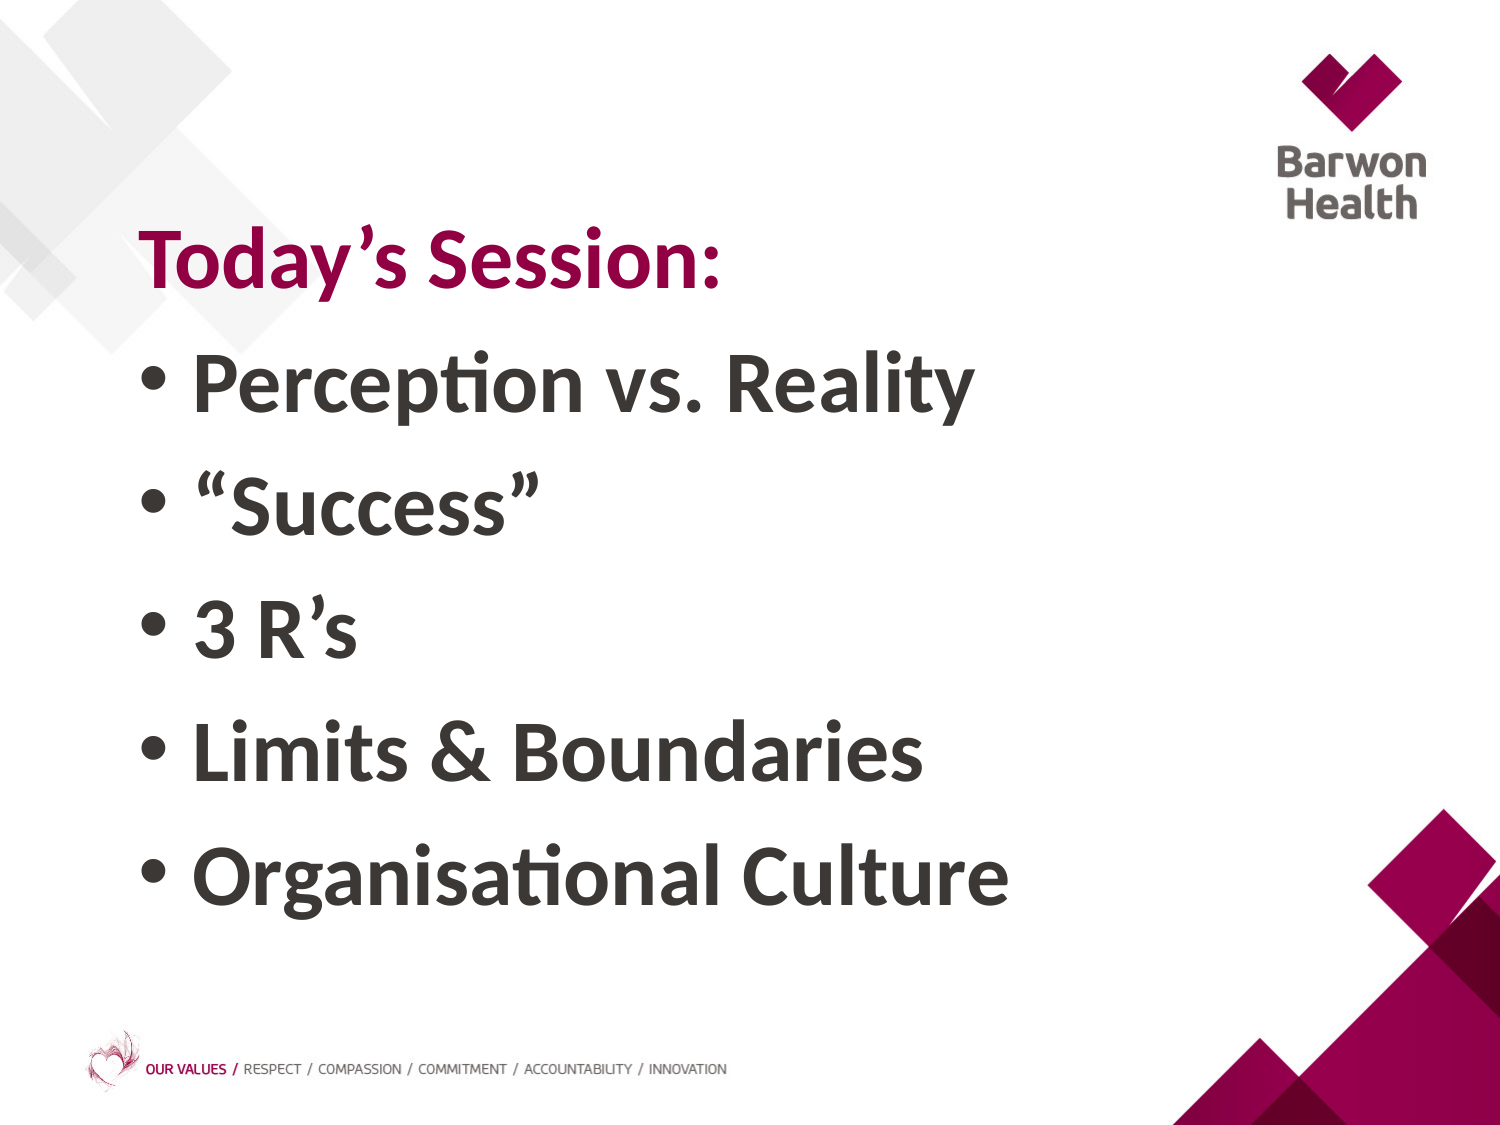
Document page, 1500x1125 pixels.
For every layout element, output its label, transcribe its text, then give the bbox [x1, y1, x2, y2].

picture [0, 0, 1500, 1125]
list Today’s Session: Perception vs. Reality “Success” 3 R’s Limits & Boundaries Organisational Culture [123, 193, 1399, 931]
